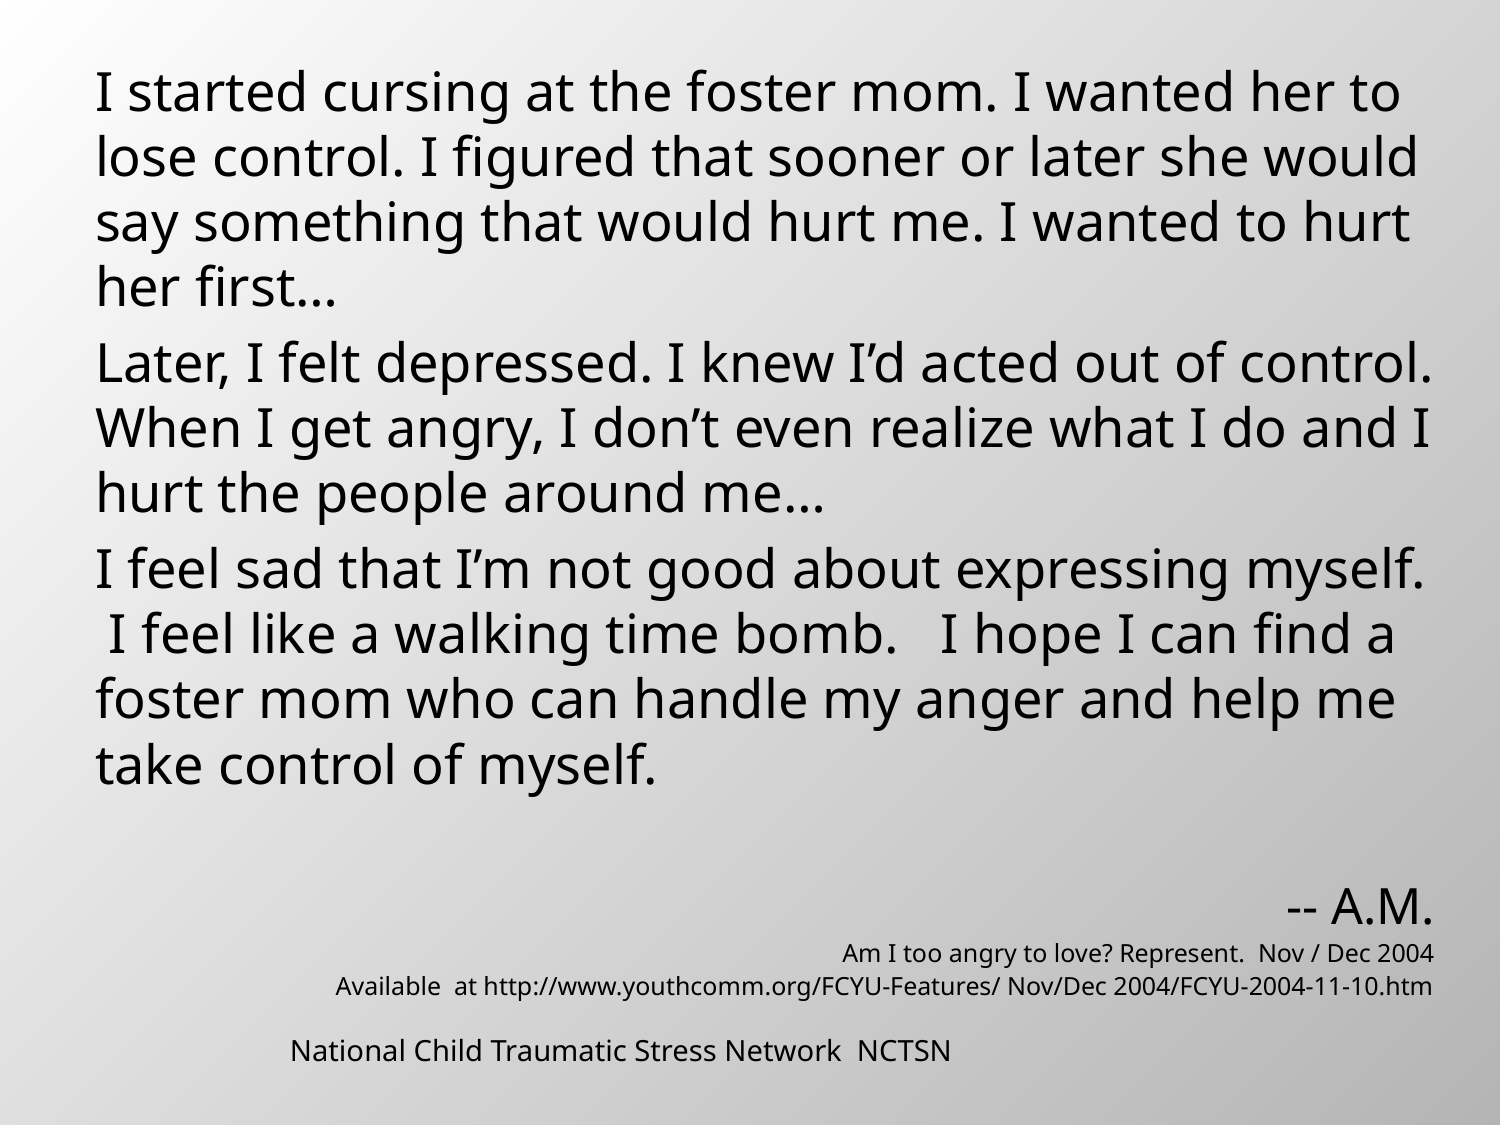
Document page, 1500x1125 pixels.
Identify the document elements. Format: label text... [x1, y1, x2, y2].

list I started cursing at the foster mom. I wanted her to lose control. I figured that sooner or later she would say something that would hurt me. I wanted to hurt her first… Later, I felt depressed. I knew I’d acted out of control. When I get angry, I don’t even realize what I do and I hurt the people around me… I feel sad that I’m not good about expressing myself. I feel like a walking time bomb. I hope I can find a foster mom who can handle my anger and help me take control of myself. -- A.M. Am I too angry to love? Represent. Nov / Dec 2004 Available at http://www.youthcomm.org/FCYU-Features/ Nov/Dec 2004/FCYU-2004-11-10.htm [57, 50, 1450, 1015]
text_box National Child Traumatic Stress Network NCTSN [274, 1024, 1100, 1075]
